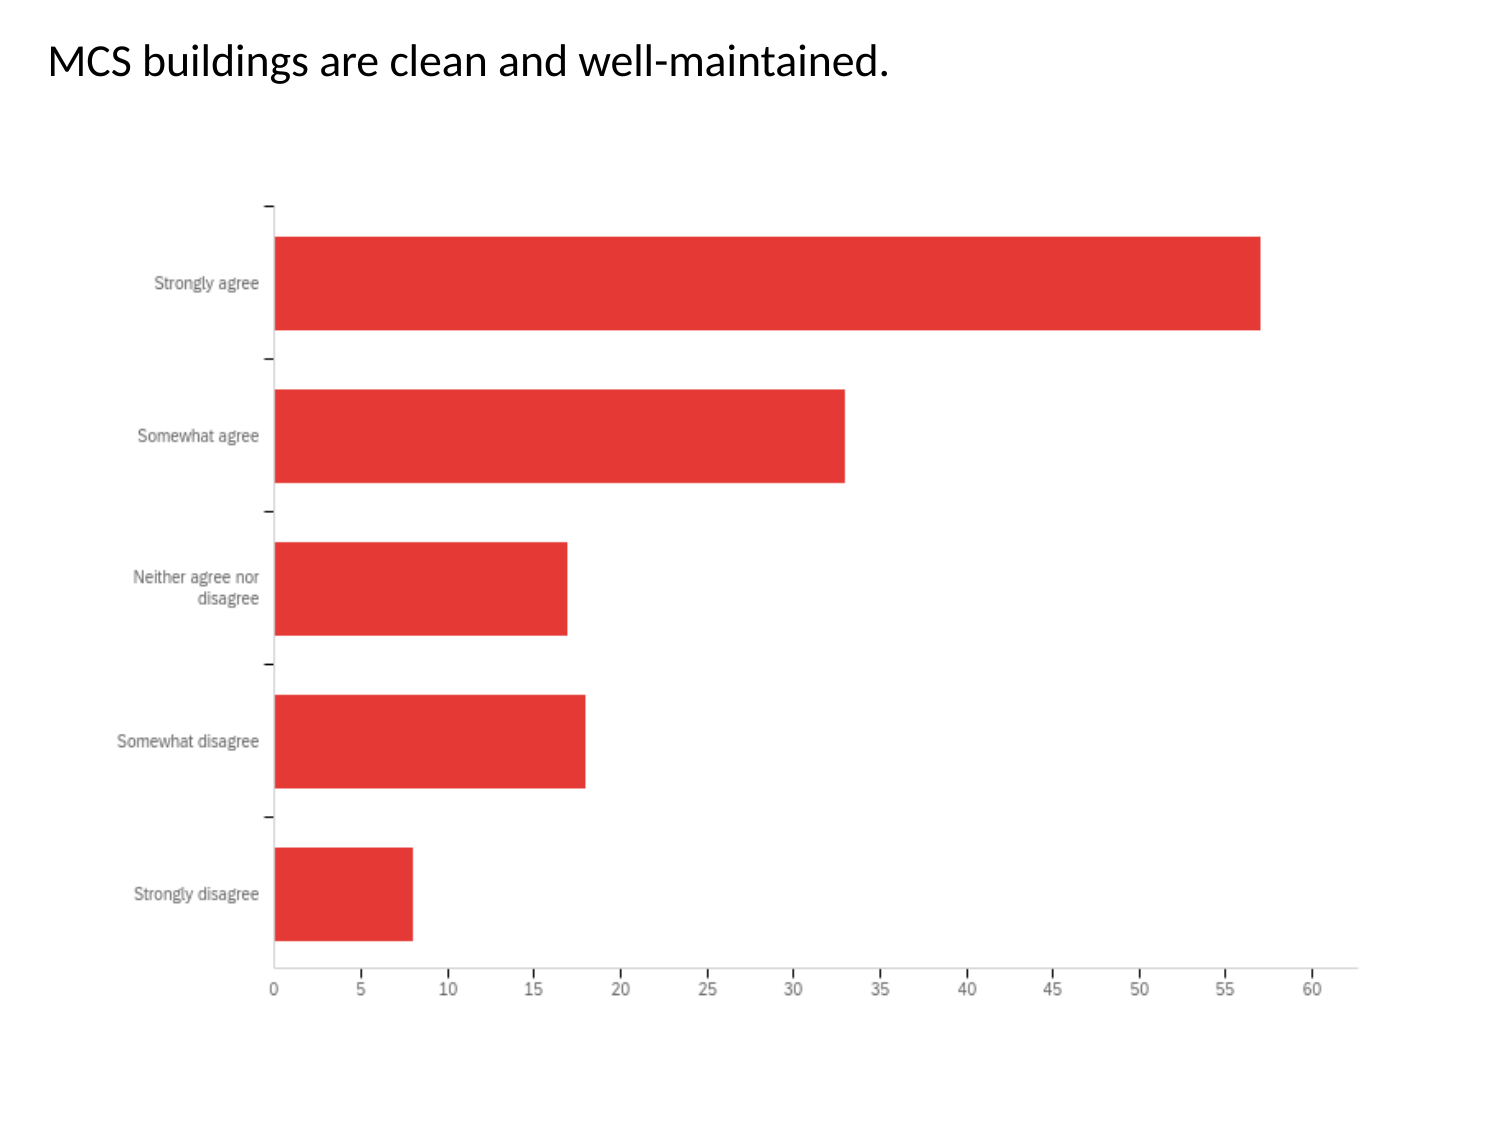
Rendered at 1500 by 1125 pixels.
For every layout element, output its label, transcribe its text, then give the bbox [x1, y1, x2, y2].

text_box MCS buildings are clean and well-maintained. [32, 22, 1383, 84]
picture [93, 196, 1407, 1018]
